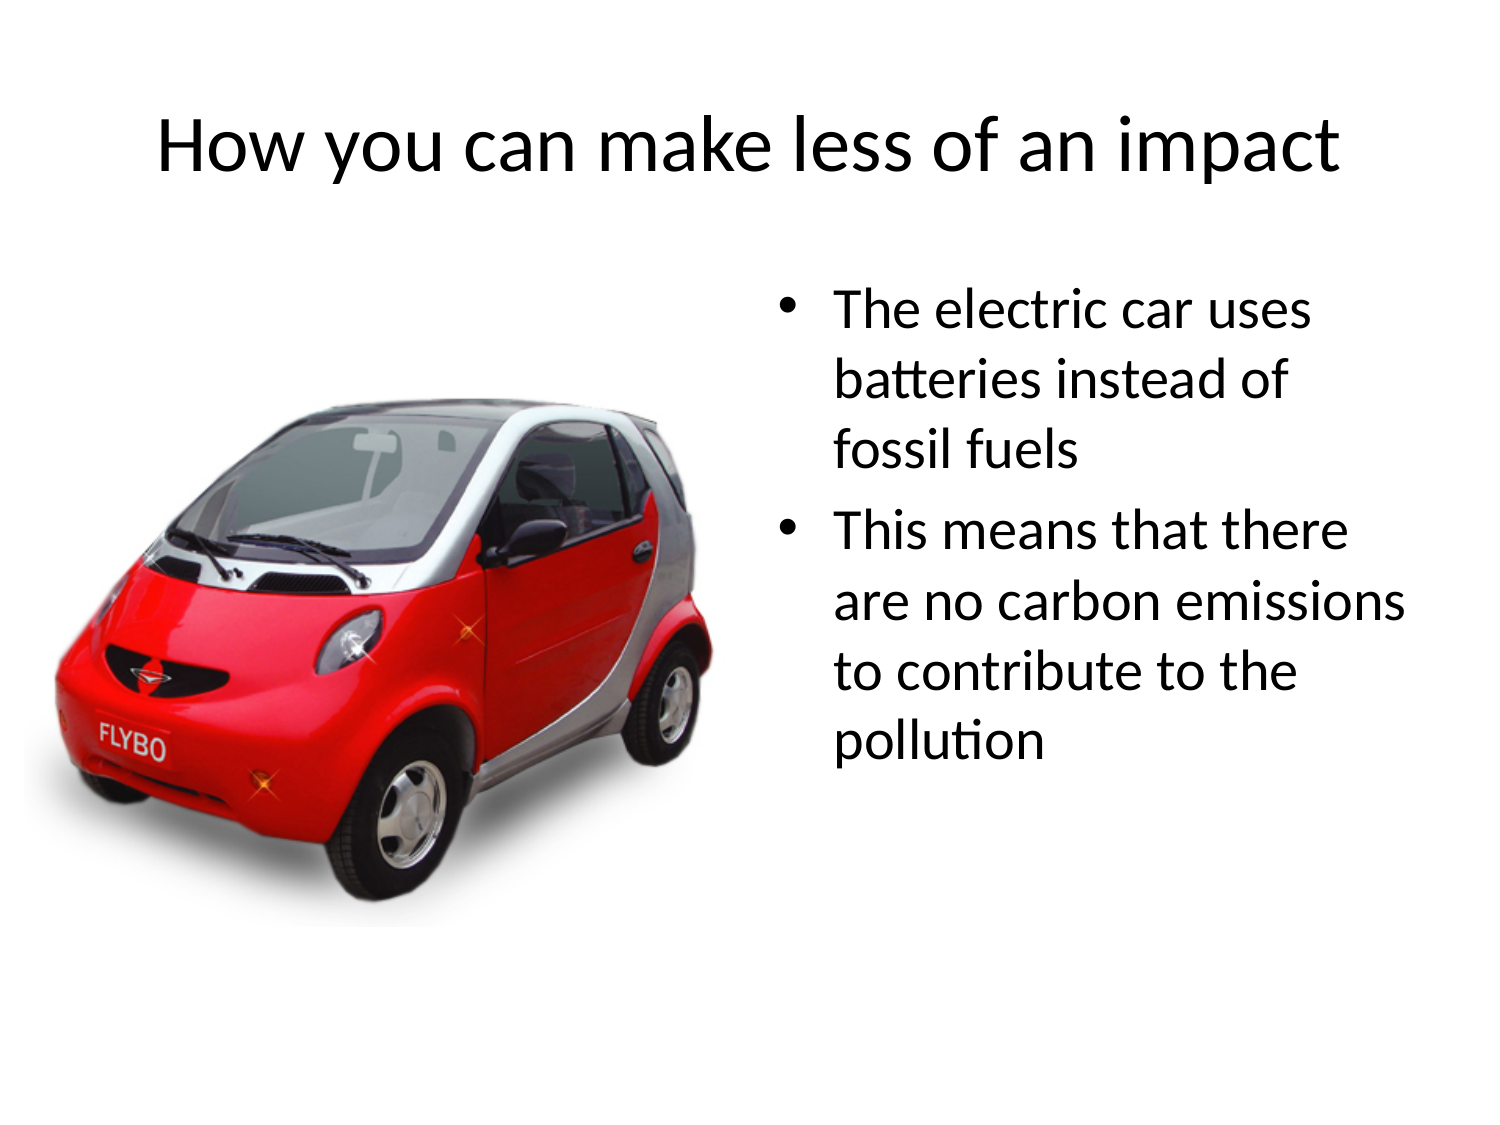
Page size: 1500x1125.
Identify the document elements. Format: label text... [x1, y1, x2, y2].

title How you can make less of an impact [75, 45, 1425, 233]
list The electric car uses batteries instead of fossil fuels This means that there are no carbon emissions to contribute to the pollution [762, 262, 1425, 1005]
picture [24, 374, 757, 927]
